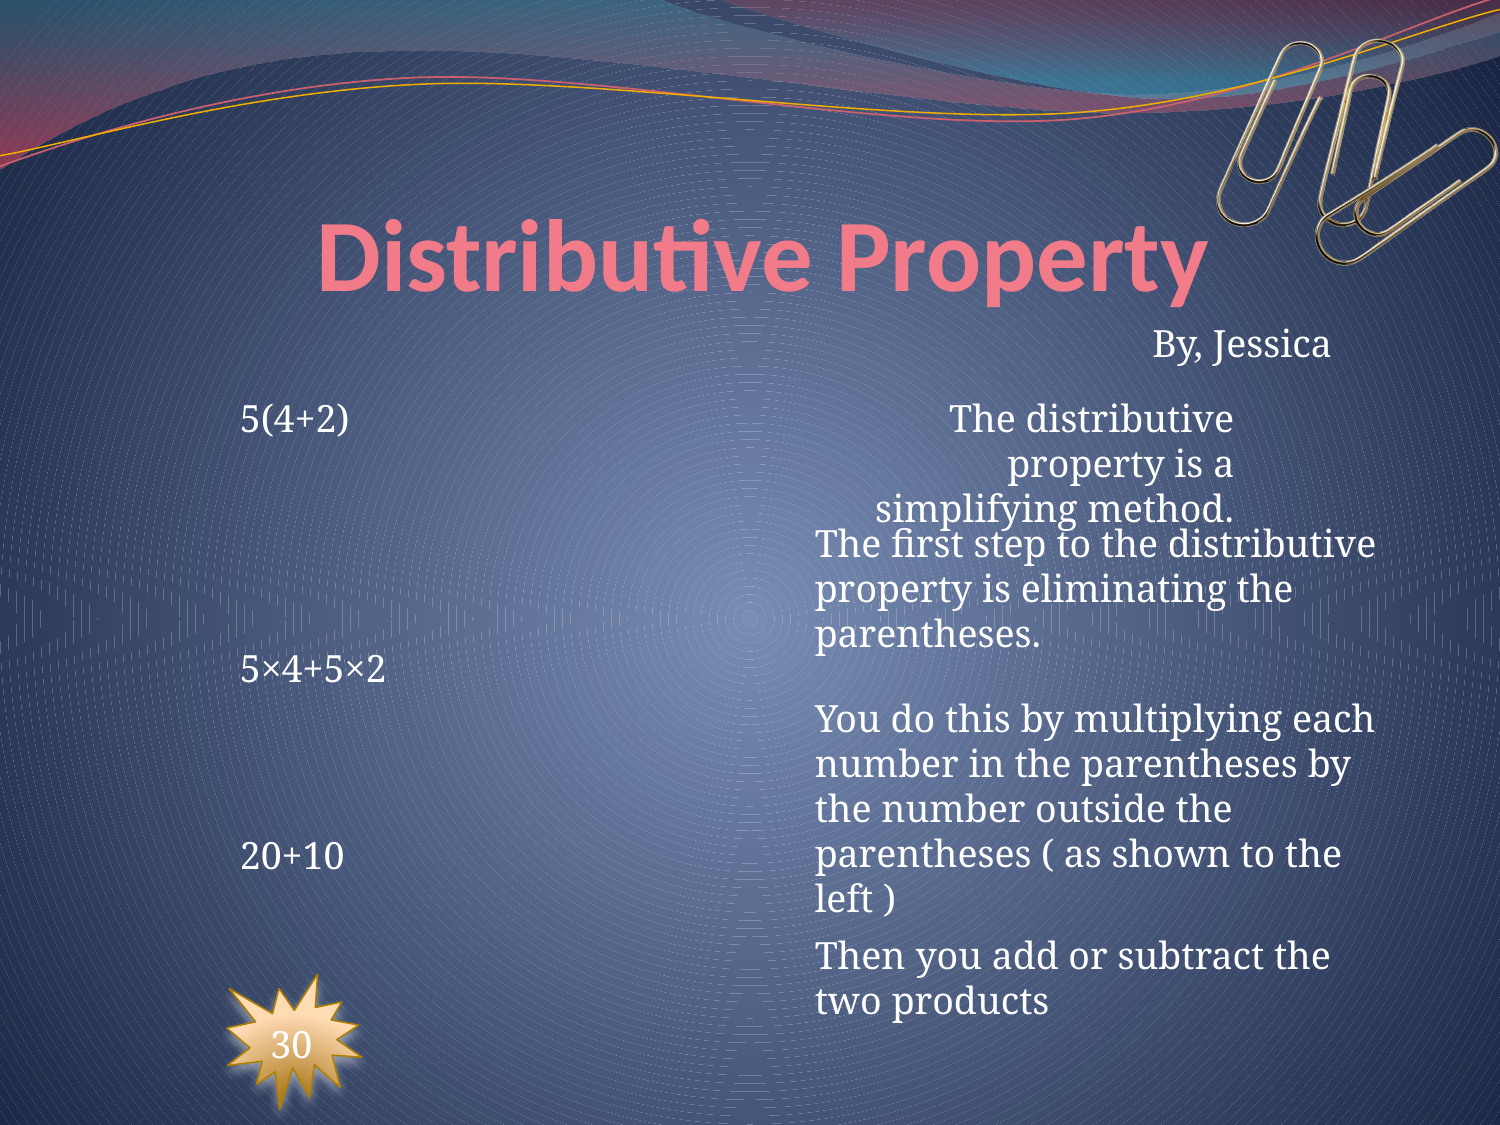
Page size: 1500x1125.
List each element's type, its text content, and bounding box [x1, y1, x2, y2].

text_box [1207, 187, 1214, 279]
slide_number 9 [265, 999, 274, 1010]
slide_number 9 [288, 999, 300, 1005]
text_box 30 [226, 973, 363, 1110]
text_box Then you add or subtract the two products [799, 924, 1400, 1030]
text_box You do this by multiplying each number in the parentheses by the number outside the parentheses ( as shown to the left ) [800, 687, 1425, 928]
text_box 20+10 [224, 824, 363, 975]
title Distributive Property [287, 187, 1214, 313]
text_box The first step to the distributive property is eliminating the parentheses. [799, 512, 1400, 663]
text_box By, Jessica [1137, 312, 1357, 373]
text_box 30 [324, 999, 335, 1003]
text_box 30 [262, 999, 270, 1007]
text_box 5×4+5×2 [224, 637, 444, 698]
text_box 5(4+2) [225, 387, 425, 637]
picture [1214, 37, 1500, 268]
subtitle The distributive property is a simplifying method. [799, 387, 1238, 512]
